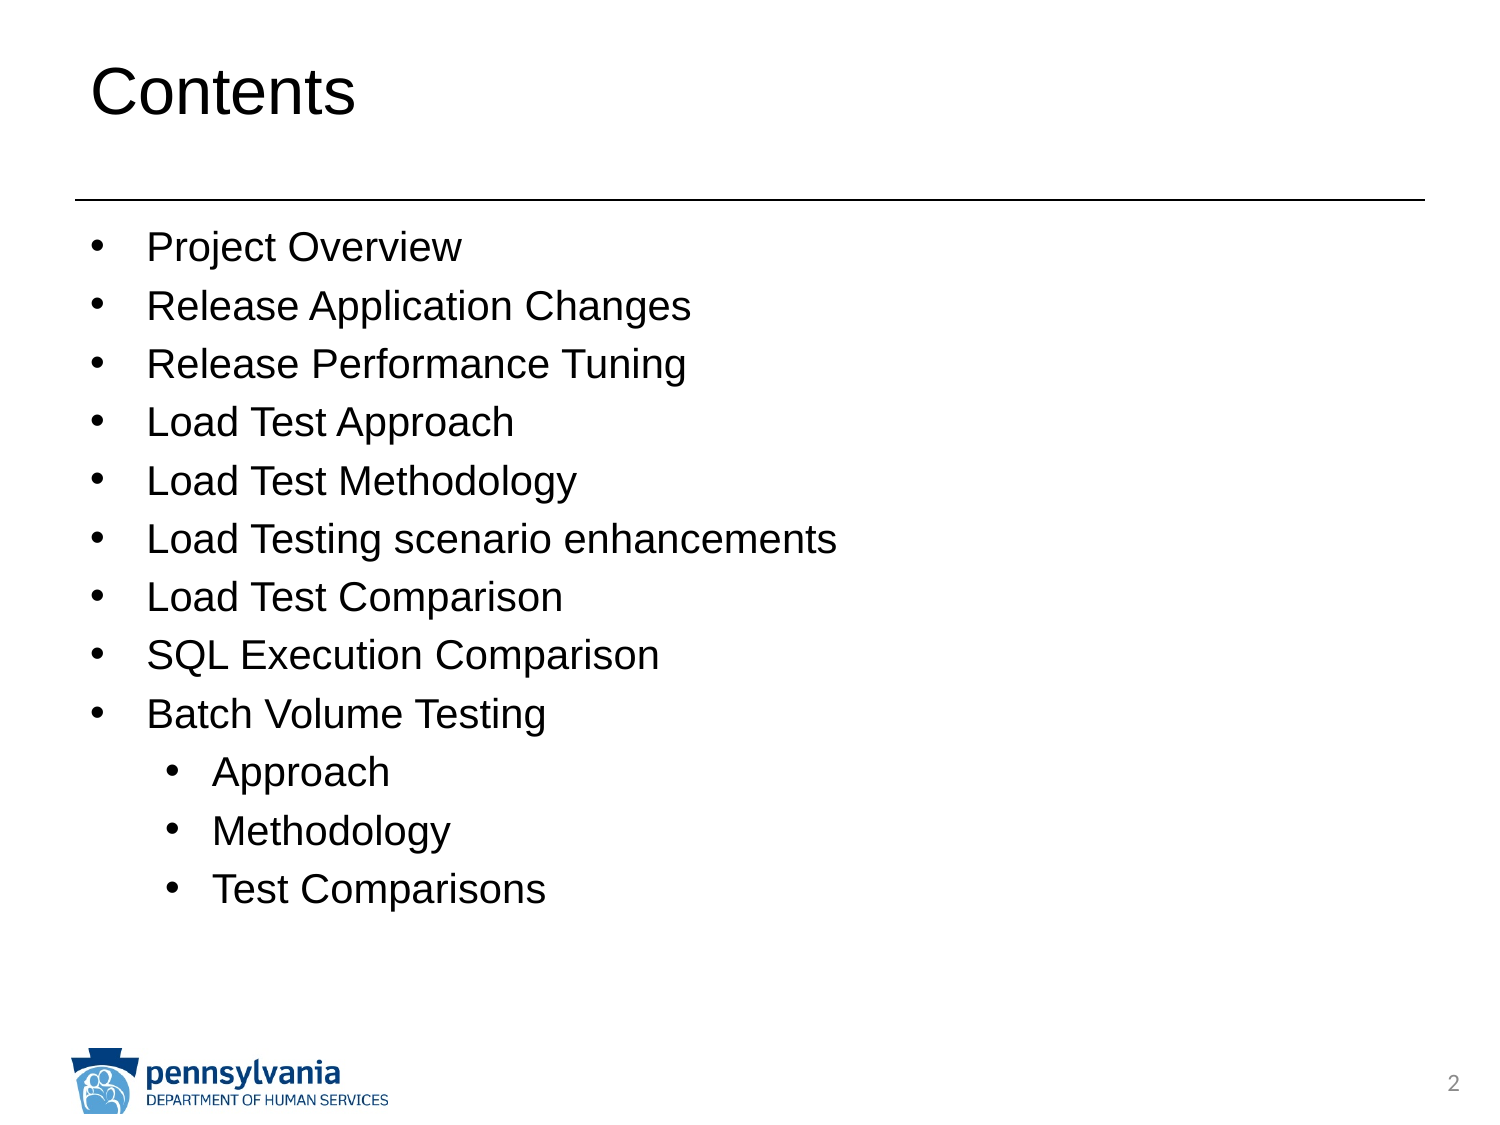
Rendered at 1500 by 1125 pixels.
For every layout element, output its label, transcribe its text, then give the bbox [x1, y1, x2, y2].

list Project Overview Release Application Changes Release Performance Tuning Load Test Approach Load Test Methodology Load Testing scenario enhancements Load Test Comparison SQL Execution Comparison Batch Volume Testing Approach Methodology Test Comparisons [75, 212, 1400, 963]
picture [71, 1048, 388, 1114]
slide_number 2 [1350, 1062, 1475, 1100]
title Contents [75, 24, 1425, 150]
